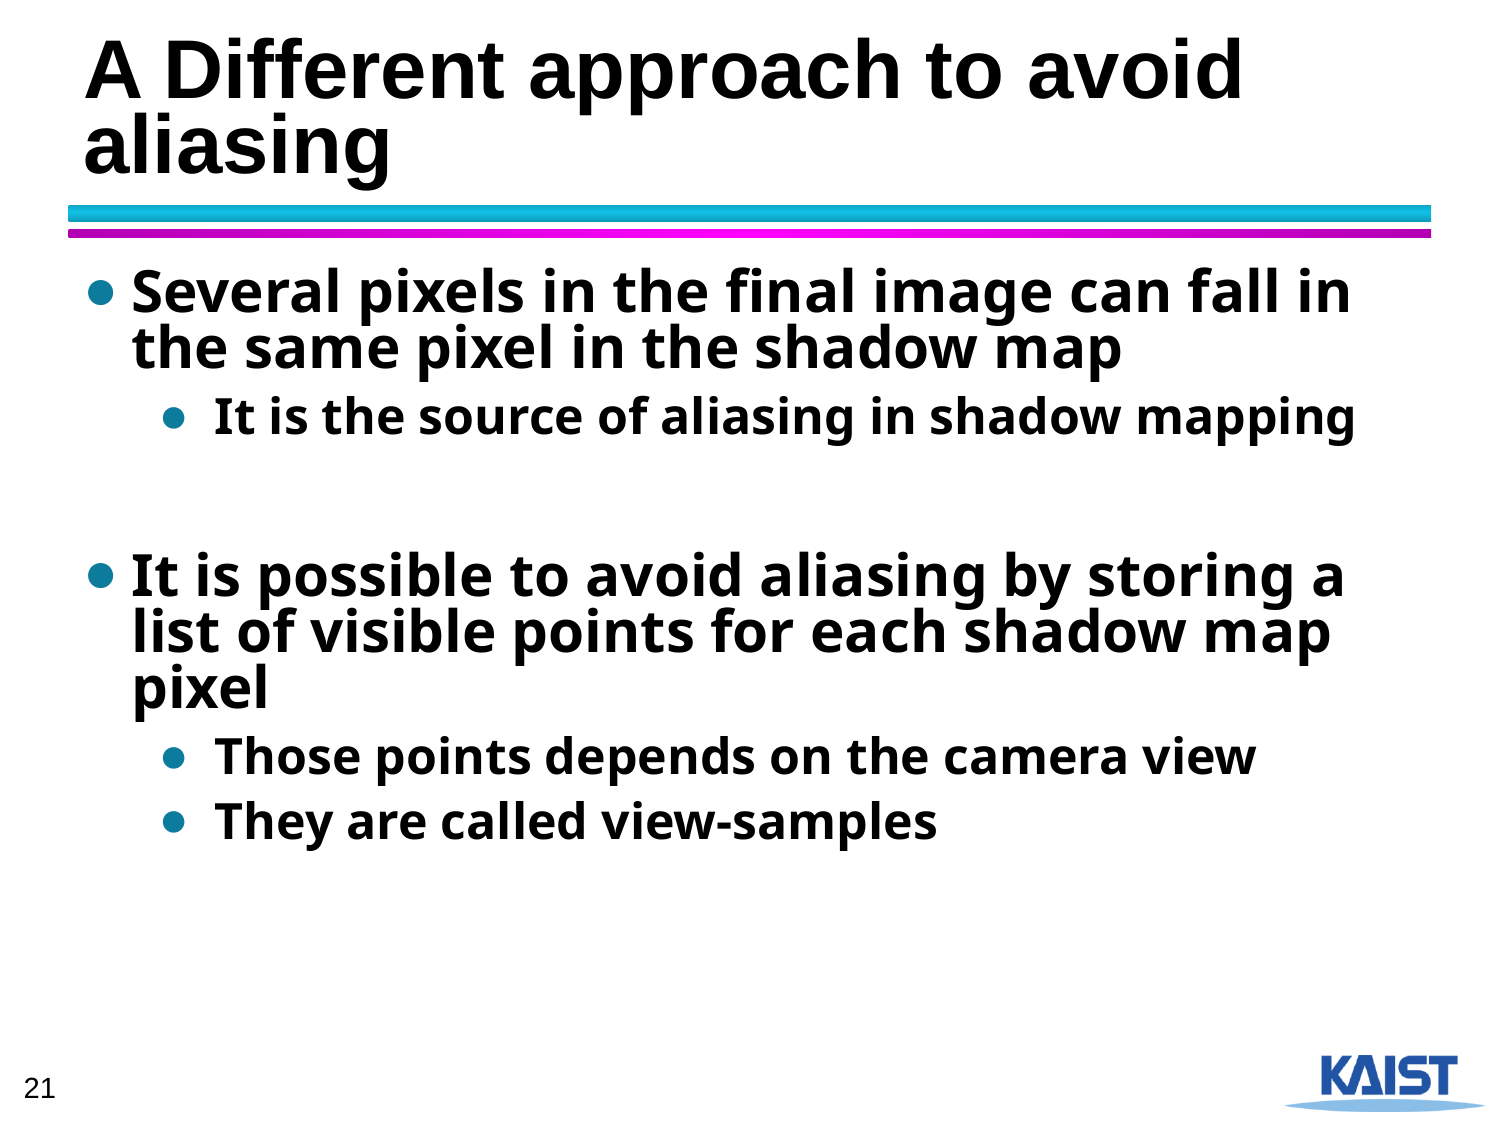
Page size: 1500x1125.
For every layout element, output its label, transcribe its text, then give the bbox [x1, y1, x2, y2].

list Several pixels in the final image can fall in the same pixel in the shadow map It is the source of aliasing in shadow mapping It is possible to avoid aliasing by storing a list of visible points for each shadow map pixel Those points depends on the camera view They are called view-samples [68, 259, 1434, 1093]
picture [1284, 1055, 1485, 1112]
title A Different approach to avoid aliasing [68, 48, 1428, 199]
